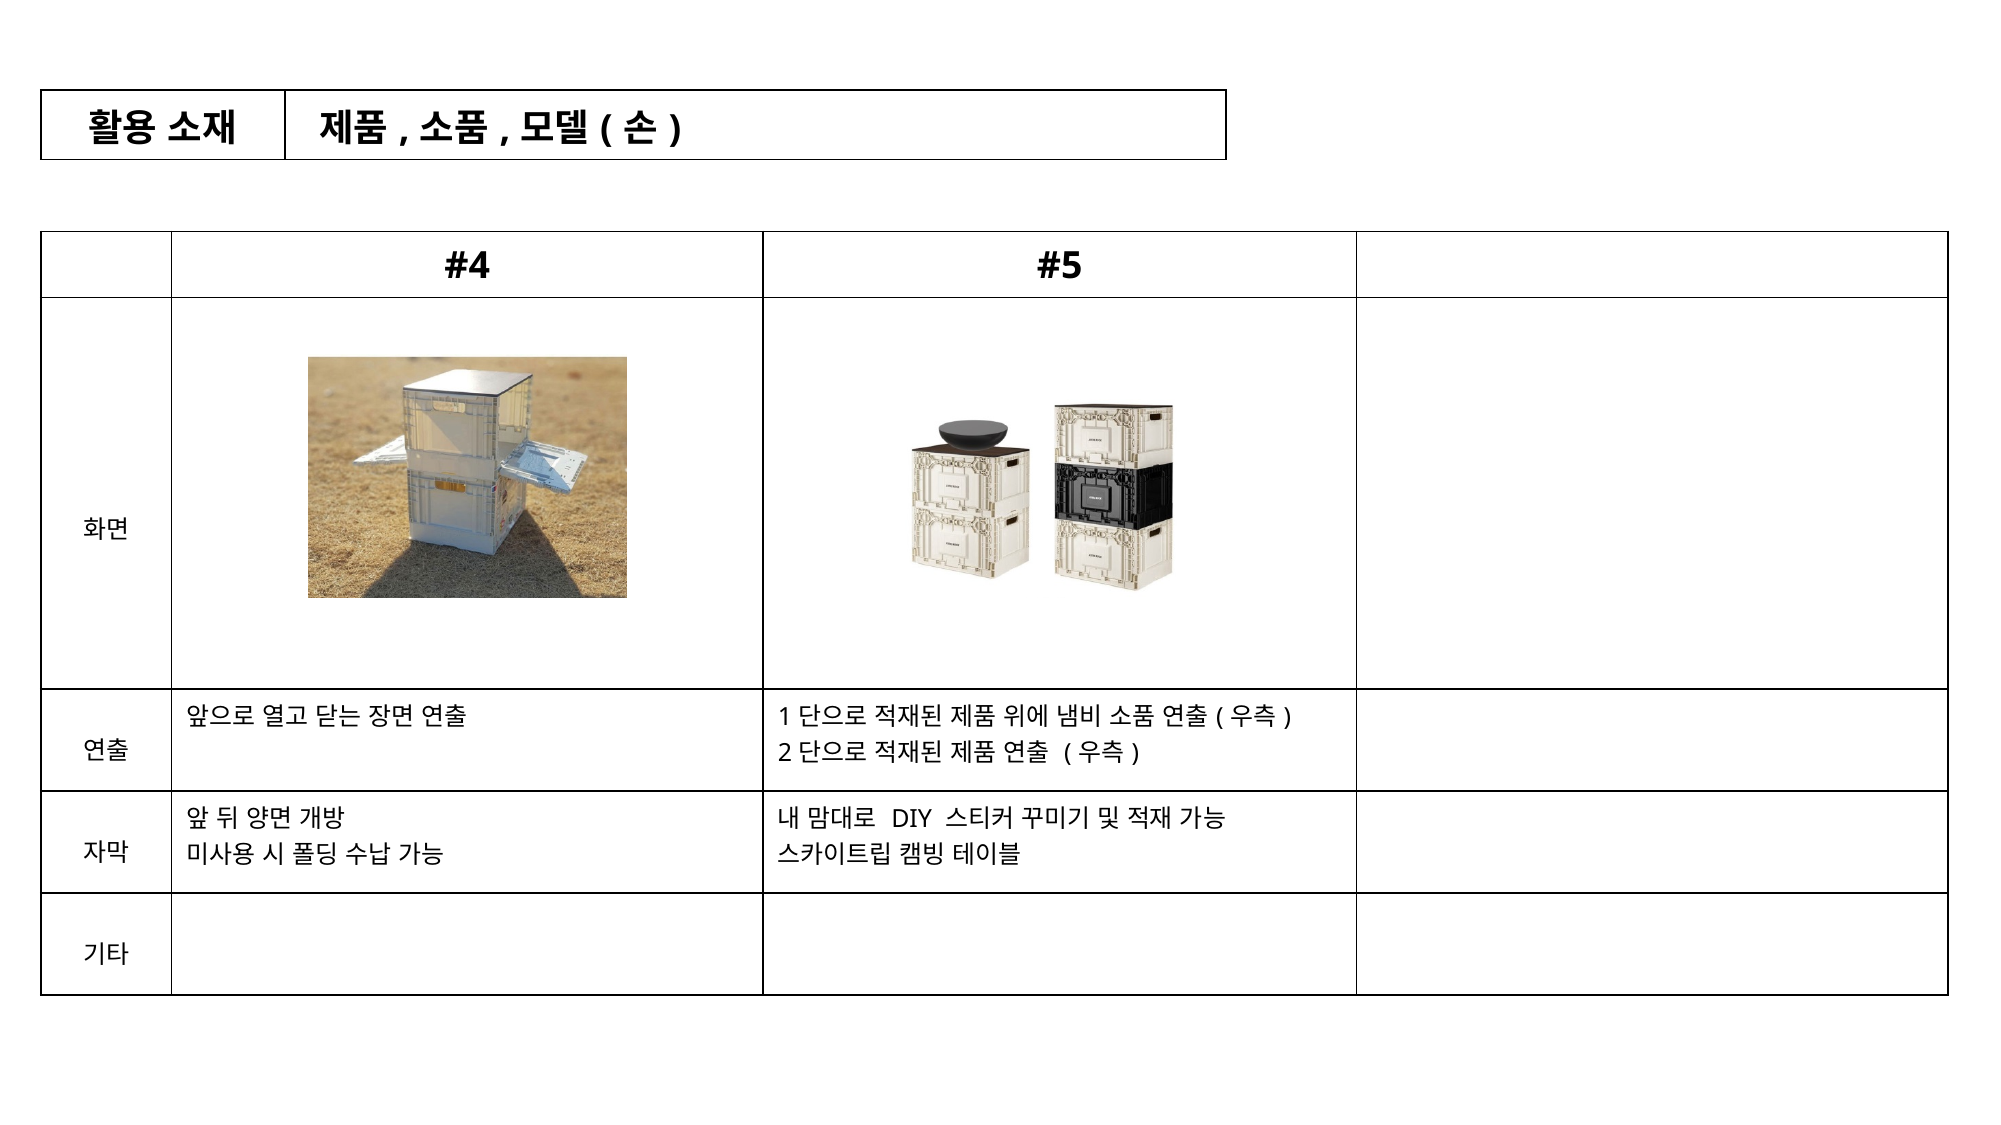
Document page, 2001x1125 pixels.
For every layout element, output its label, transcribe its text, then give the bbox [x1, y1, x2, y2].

table_cell 1단으로 적재된 제품 위에 냄비 소품 연출(우측) 2단으로 적재된 제품 연출 (우측) [764, 690, 1356, 790]
table_cell [172, 298, 762, 688]
table_cell [1357, 792, 1947, 892]
table_cell 연출 [42, 690, 171, 790]
table_header [42, 232, 171, 297]
table_cell 내 맘대로 DIY 스티커 꾸미기 및 적재 가능 스카이트립 캠빙 테이블 [764, 792, 1356, 892]
table_header 제품,소품,모델(손) [286, 91, 1225, 159]
table_cell [1357, 894, 1947, 994]
table_cell [1357, 690, 1947, 790]
table_cell [764, 894, 1356, 994]
table_cell 앞으로 열고 닫는 장면 연출 [172, 690, 762, 790]
picture [890, 388, 1195, 598]
table_header #4 [172, 232, 762, 297]
table_cell [764, 298, 1356, 688]
table_cell 자막 [42, 792, 171, 892]
table_header [1357, 232, 1947, 297]
table_cell [1357, 298, 1947, 688]
table_cell [172, 894, 762, 994]
table_cell 앞 뒤 양면 개방 미사용 시 폴딩 수납 가능 [172, 792, 762, 892]
table_cell 기타 [42, 894, 171, 994]
table_header 활용 소재 [42, 91, 284, 159]
table_cell 화면 [42, 298, 171, 688]
picture [307, 354, 627, 598]
table_header #5 [764, 232, 1356, 297]
